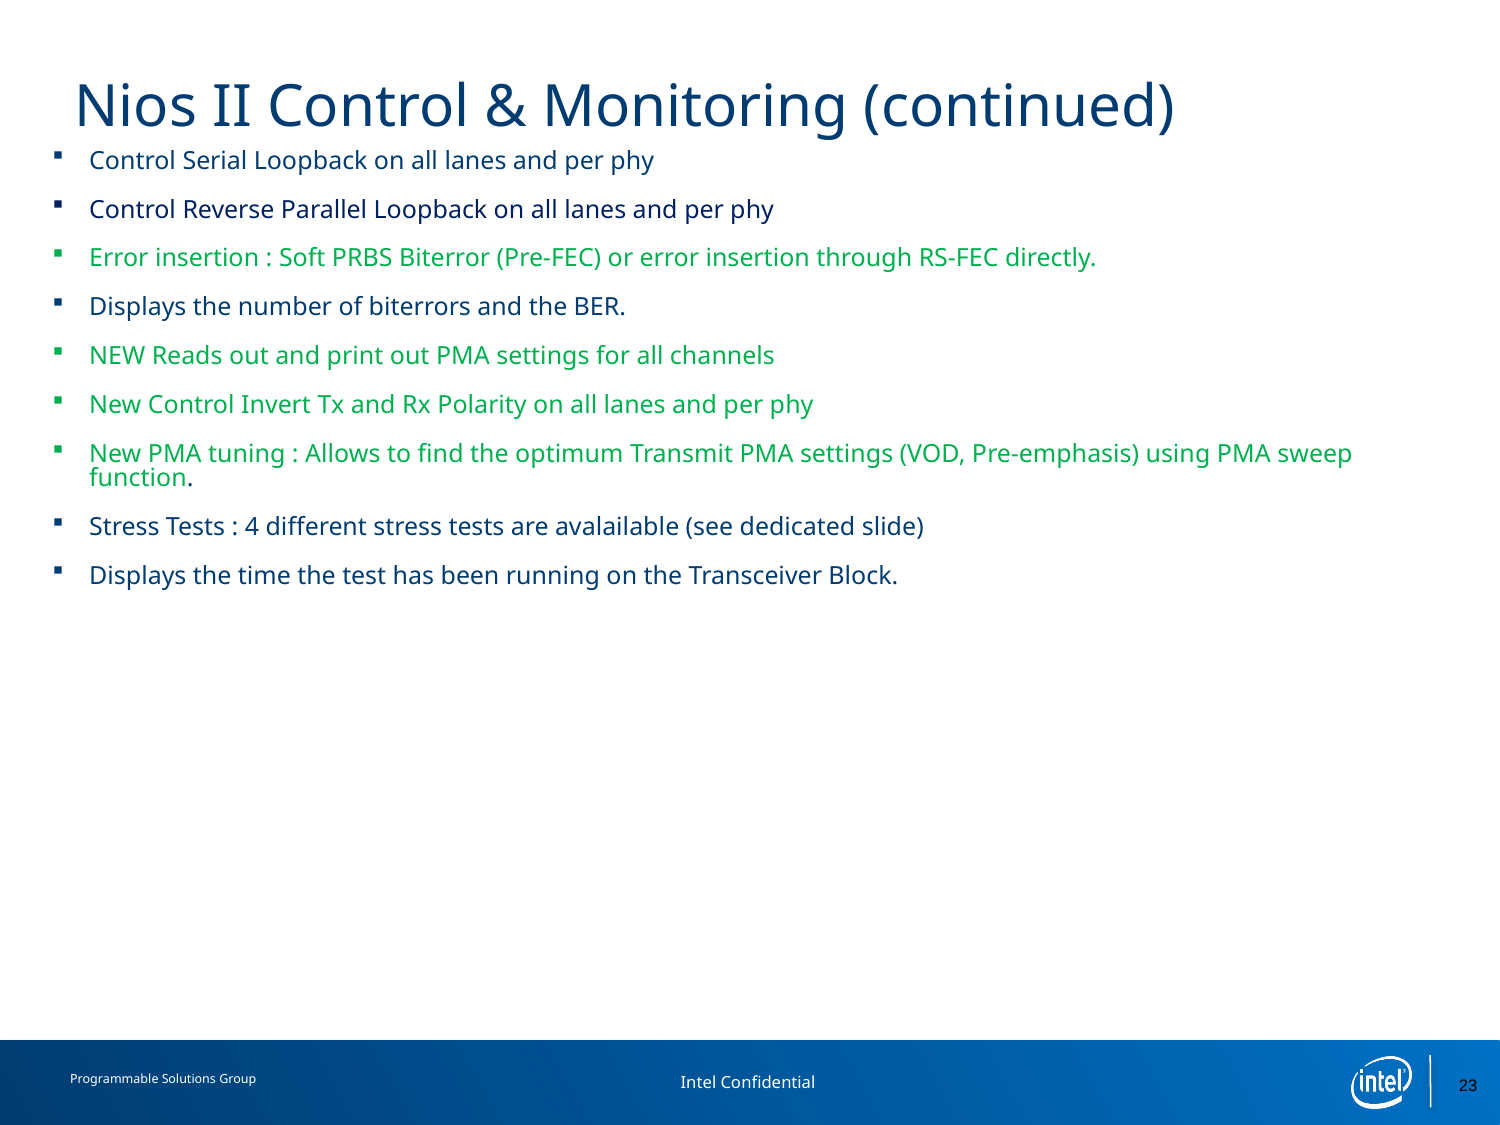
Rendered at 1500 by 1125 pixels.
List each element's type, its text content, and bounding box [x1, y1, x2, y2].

list Control Serial Loopback on all lanes and per phy Control Reverse Parallel Loopback on all lanes and per phy Error insertion : Soft PRBS Biterror (Pre-FEC) or error insertion through RS-FEC directly. Displays the number of biterrors and the BER. NEW Reads out and print out PMA settings for all channels New Control Invert Tx and Rx Polarity on all lanes and per phy New PMA tuning : Allows to find the optimum Transmit PMA settings (VOD, Pre-emphasis) using PMA sweep function. Stress Tests : 4 different stress tests are avalailable (see dedicated slide) Displays the time the test has been running on the Transceiver Block. [52, 149, 1448, 975]
slide_number 23 [1127, 1055, 1478, 1116]
title Nios II Control & Monitoring (continued) [74, 67, 1425, 149]
